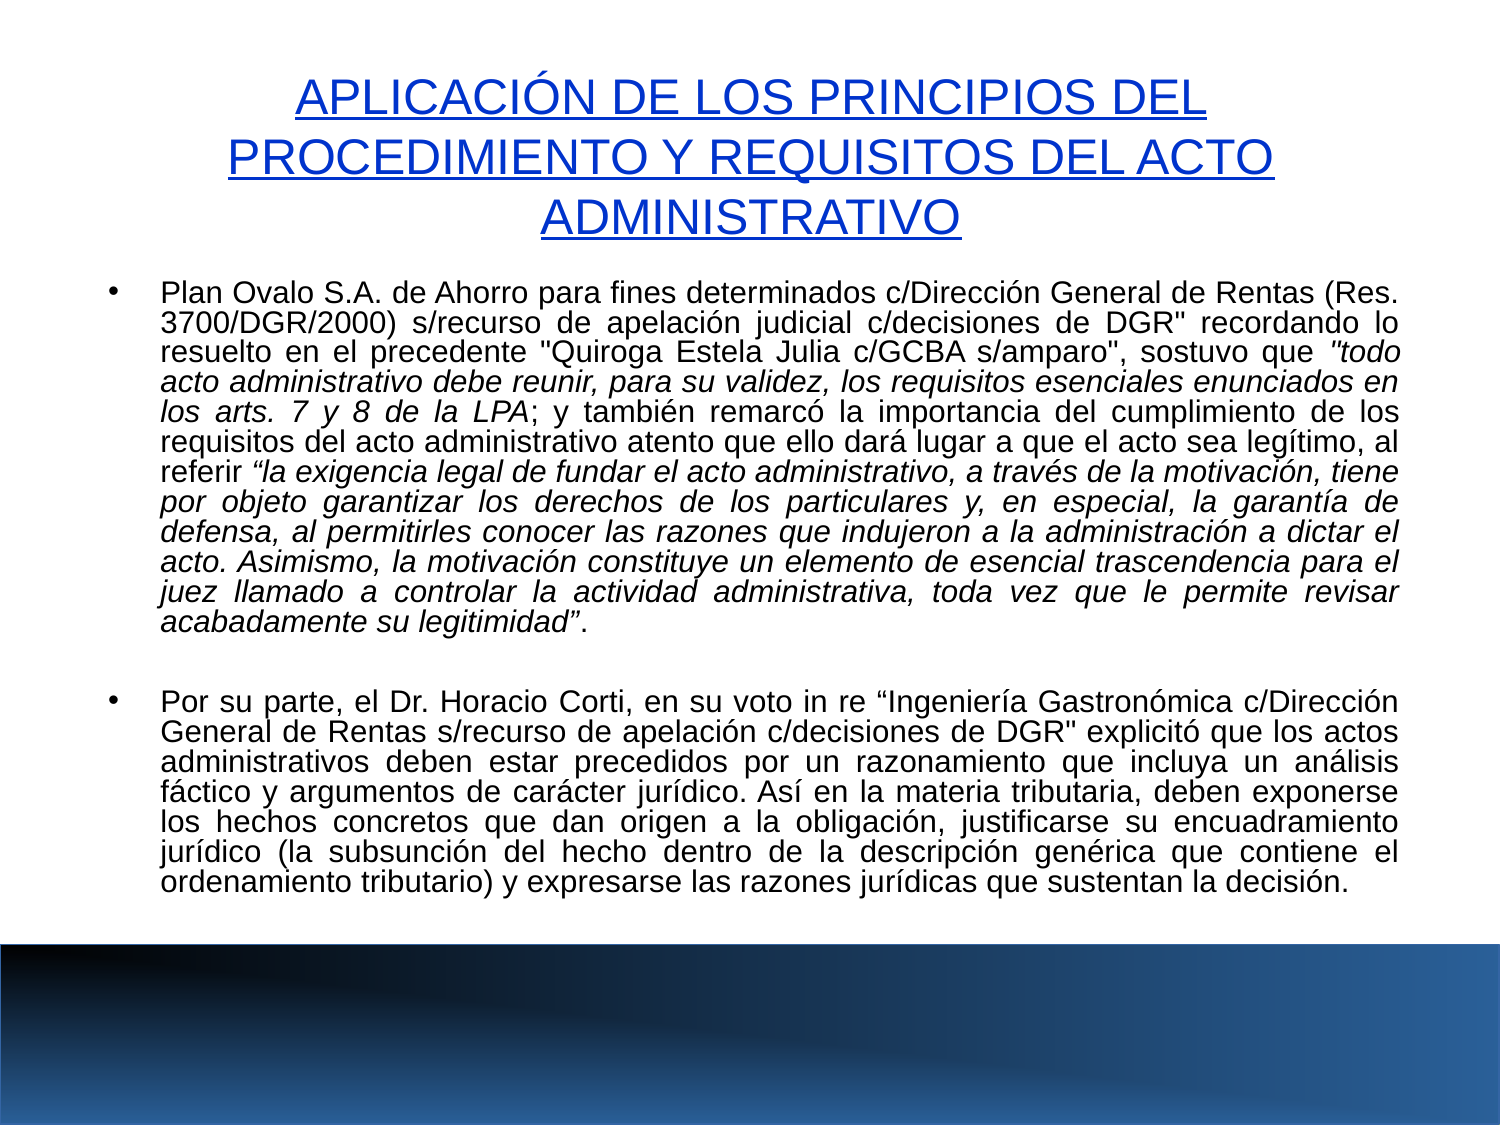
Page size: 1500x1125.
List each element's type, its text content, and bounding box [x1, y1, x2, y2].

picture [0, 0, 1500, 944]
text_box APLICACIÓN DE LOS PRINCIPIOS DEL PROCEDIMIENTO Y REQUISITOS DEL ACTO ADMINISTRATIVO [76, 78, 1426, 231]
text_box Plan Ovalo S.A. de Ahorro para fines determinados c/Dirección General de Rentas (Res. 3700/DGR/2000) s/recurso de apelación judicial c/decisiones de DGR" recordando lo resuelto en el precedente "Quiroga Estela Julia c/GCBA s/amparo", sostuvo que "todo acto administrativo debe reunir, para su validez, los requisitos esenciales enunciados en los arts. 7 y 8 de la LPA; y también remarcó la importancia del cumplimiento de los requisitos del acto administrativo atento que ello dará lugar a que el acto sea legítimo, al referir “la exigencia legal de fundar el acto administrativo, a través de la motivación, tiene por objeto garantizar los derechos de los particulares y, en especial, la garantía de defensa, al permitirles conocer las razones que indujeron a la administración a dictar el acto. Asimismo, la motivación constituye un elemento de esencial trascendencia para el juez llamado a controlar la actividad administrativa, toda vez que le permite revisar acabadamente su legitimidad”. Por su parte, el Dr. Horacio Corti, en su voto in re “Ingeniería Gastronómica c/Dirección General de Rentas s/recurso de apelación c/decisiones de DGR" explicitó que los actos administrativos deben estar precedidos por un razonamiento que incluya un análisis fáctico y argumentos de carácter jurídico. Así en la materia tributaria, deben exponerse los hechos concretos que dan origen a la obligación, justificarse su encuadramiento jurídico (la subsunción del hecho dentro de la descripción genérica que contiene el ordenamiento tributario) y expresarse las razones jurídicas que sustentan la decisión. [70, 271, 1417, 885]
text_box [0, 944, 1500, 1125]
